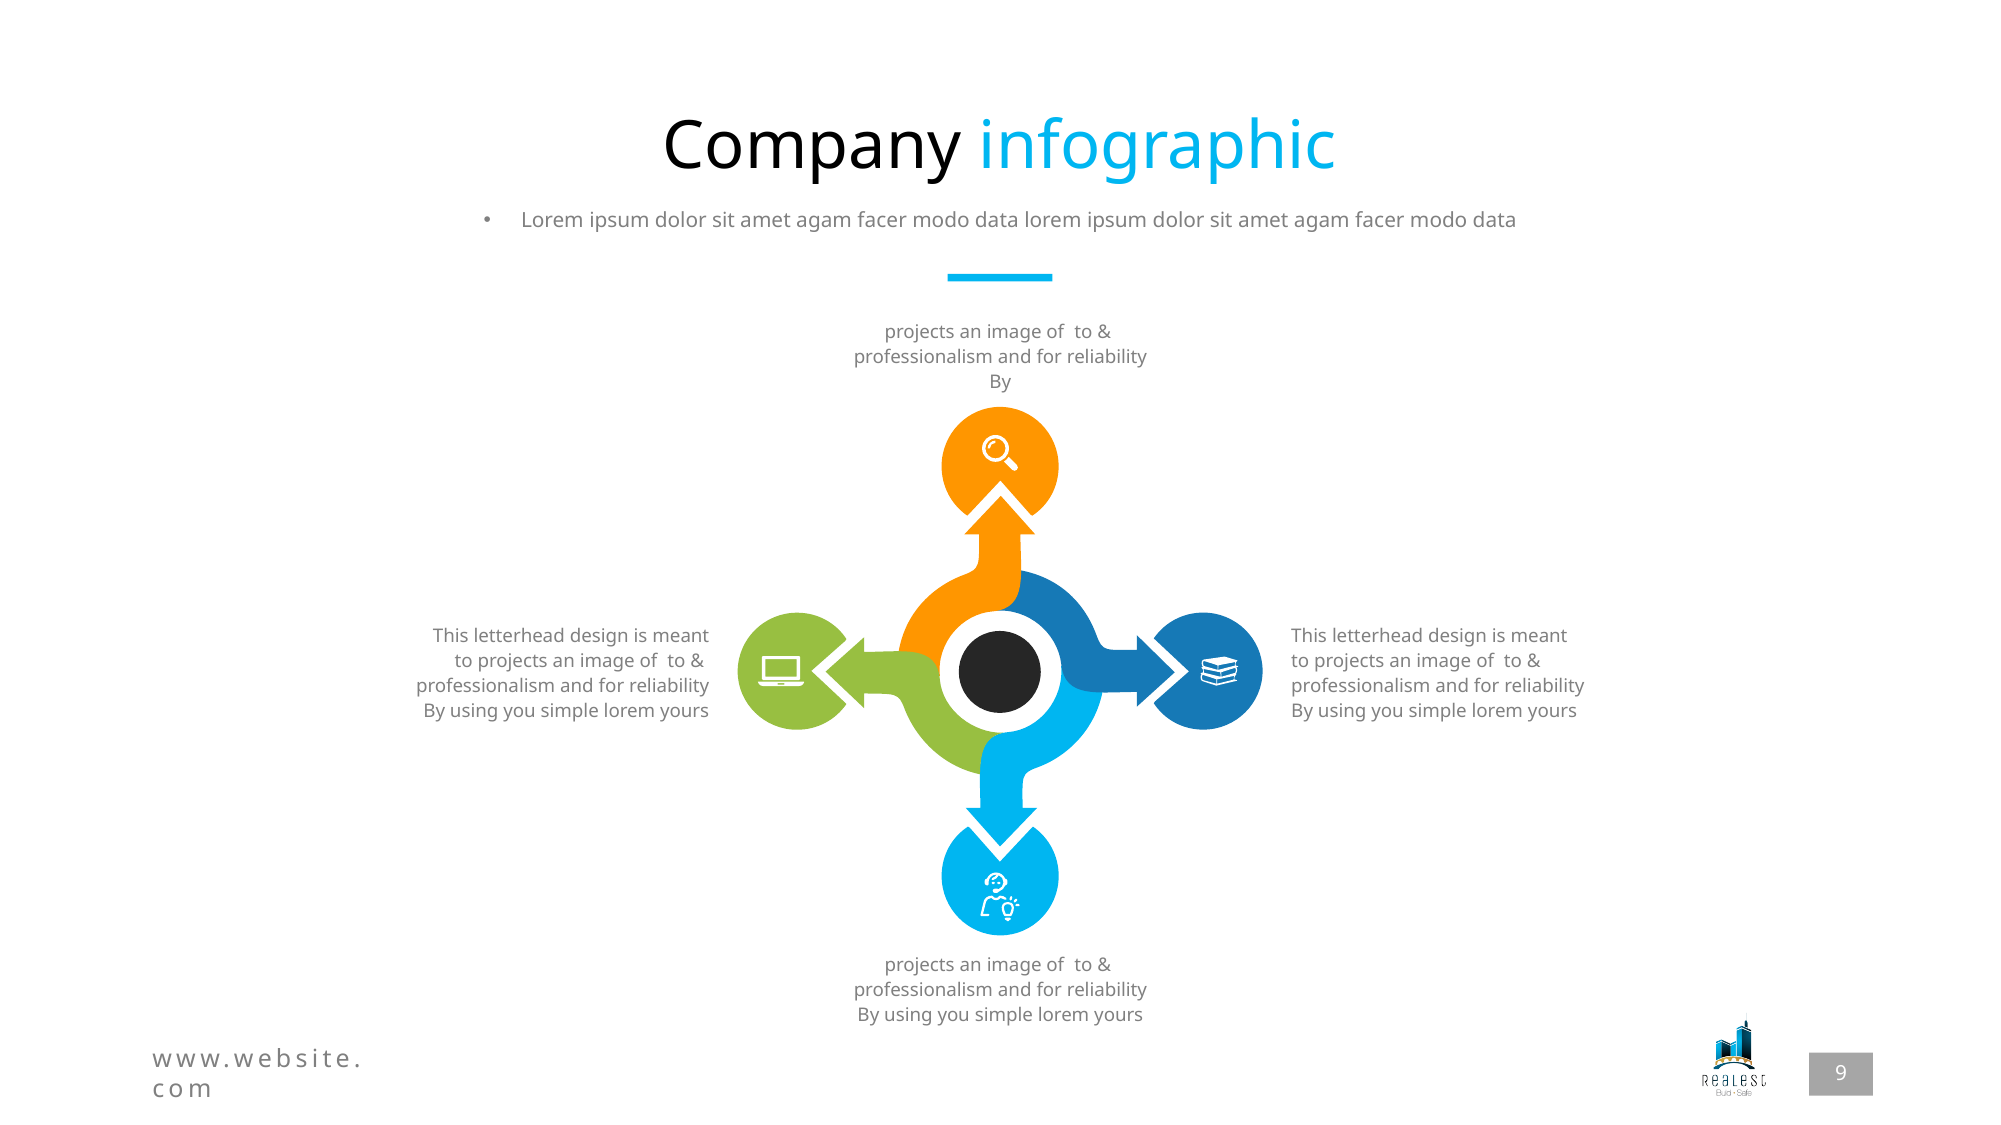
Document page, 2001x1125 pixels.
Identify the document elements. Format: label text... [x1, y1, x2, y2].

slide_number 9 [1809, 1052, 1873, 1096]
slide_number www.website.com [137, 1042, 391, 1103]
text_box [412, 315, 1588, 1028]
text_box [947, 273, 1053, 282]
list Lorem ipsum dolor sit amet agam facer modo data lorem ipsum dolor sit amet agam facer modo data [137, 202, 1863, 246]
title Company infographic [137, 96, 1863, 198]
